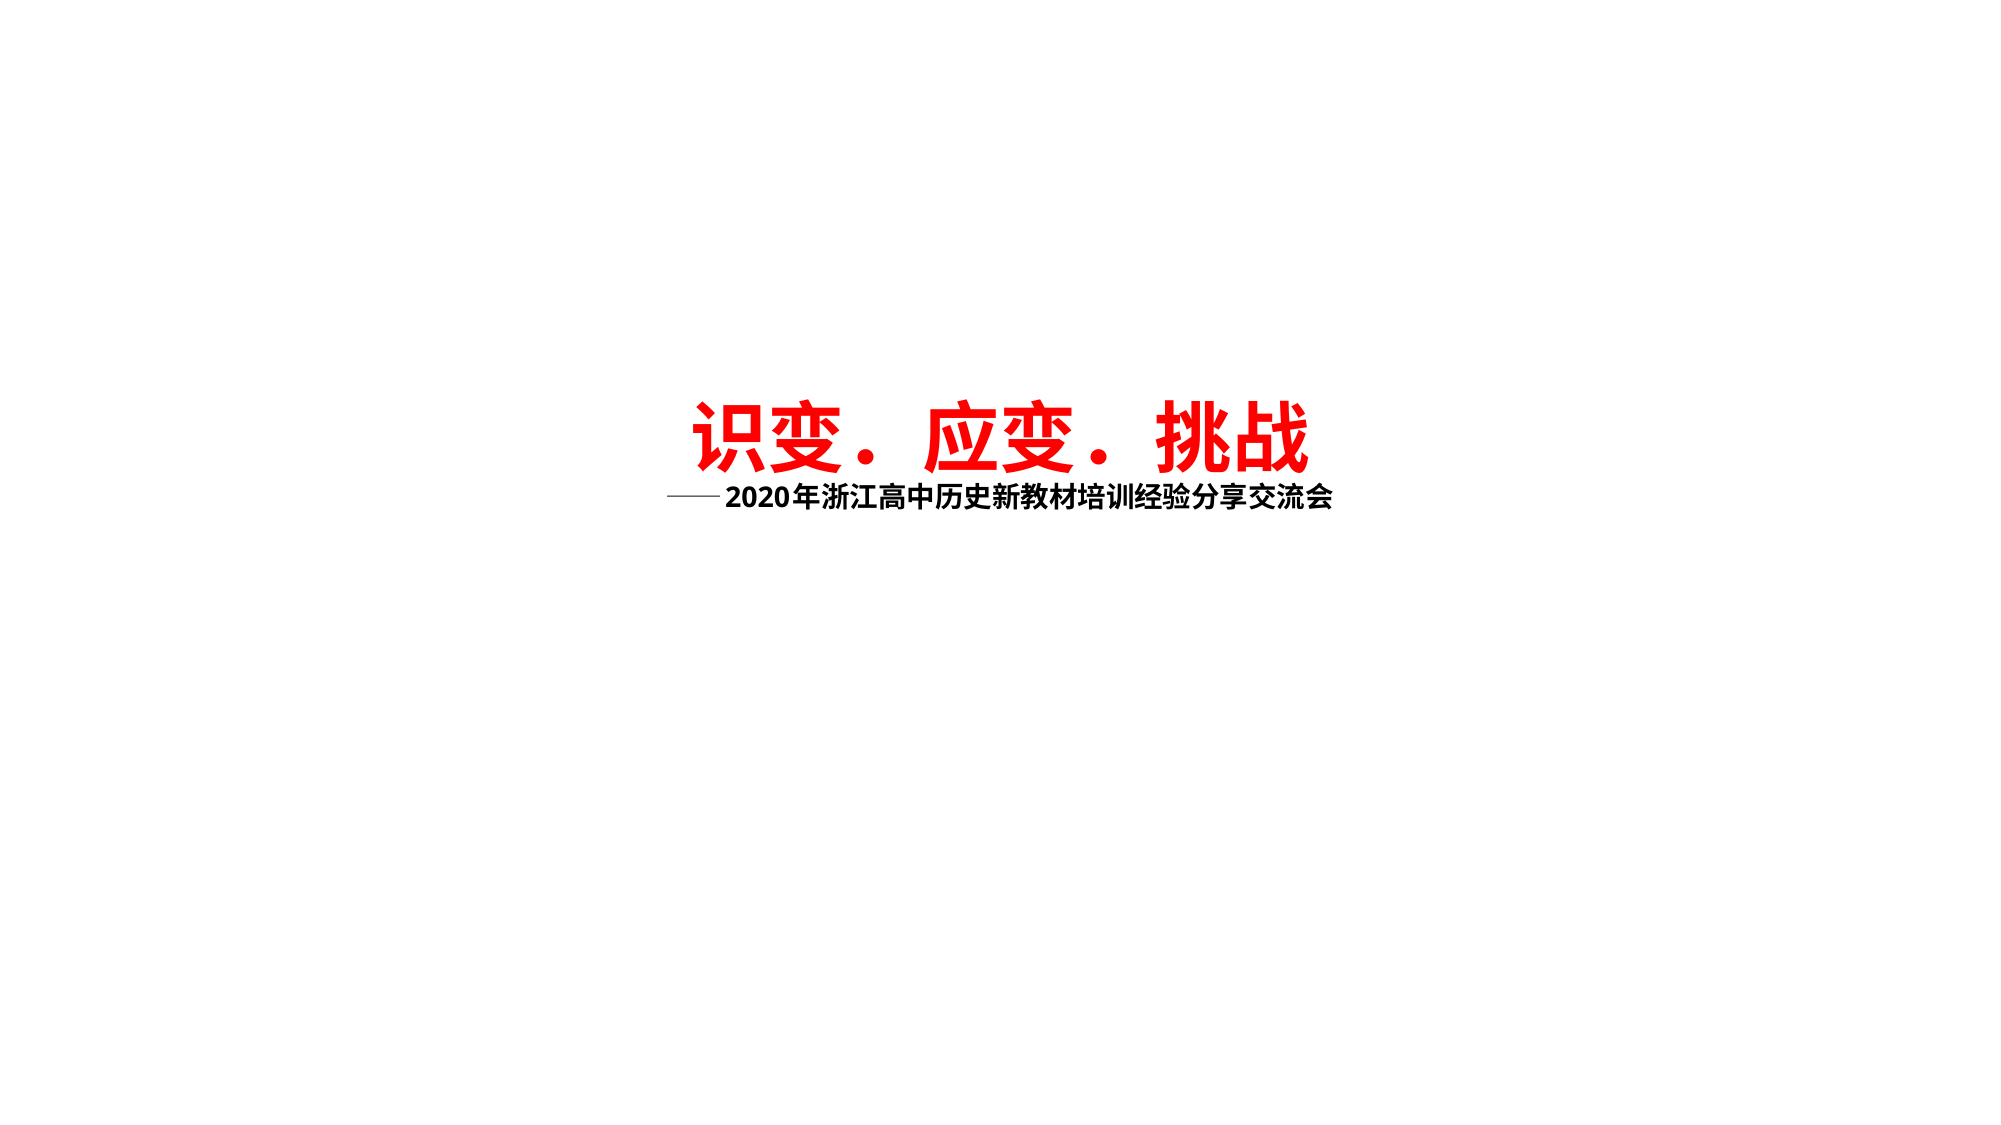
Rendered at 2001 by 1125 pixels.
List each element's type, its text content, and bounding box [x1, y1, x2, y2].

title 识变．应变．挑战 ——2020年浙江高中历史新教材培训经验分享交流会 [137, 164, 1863, 712]
